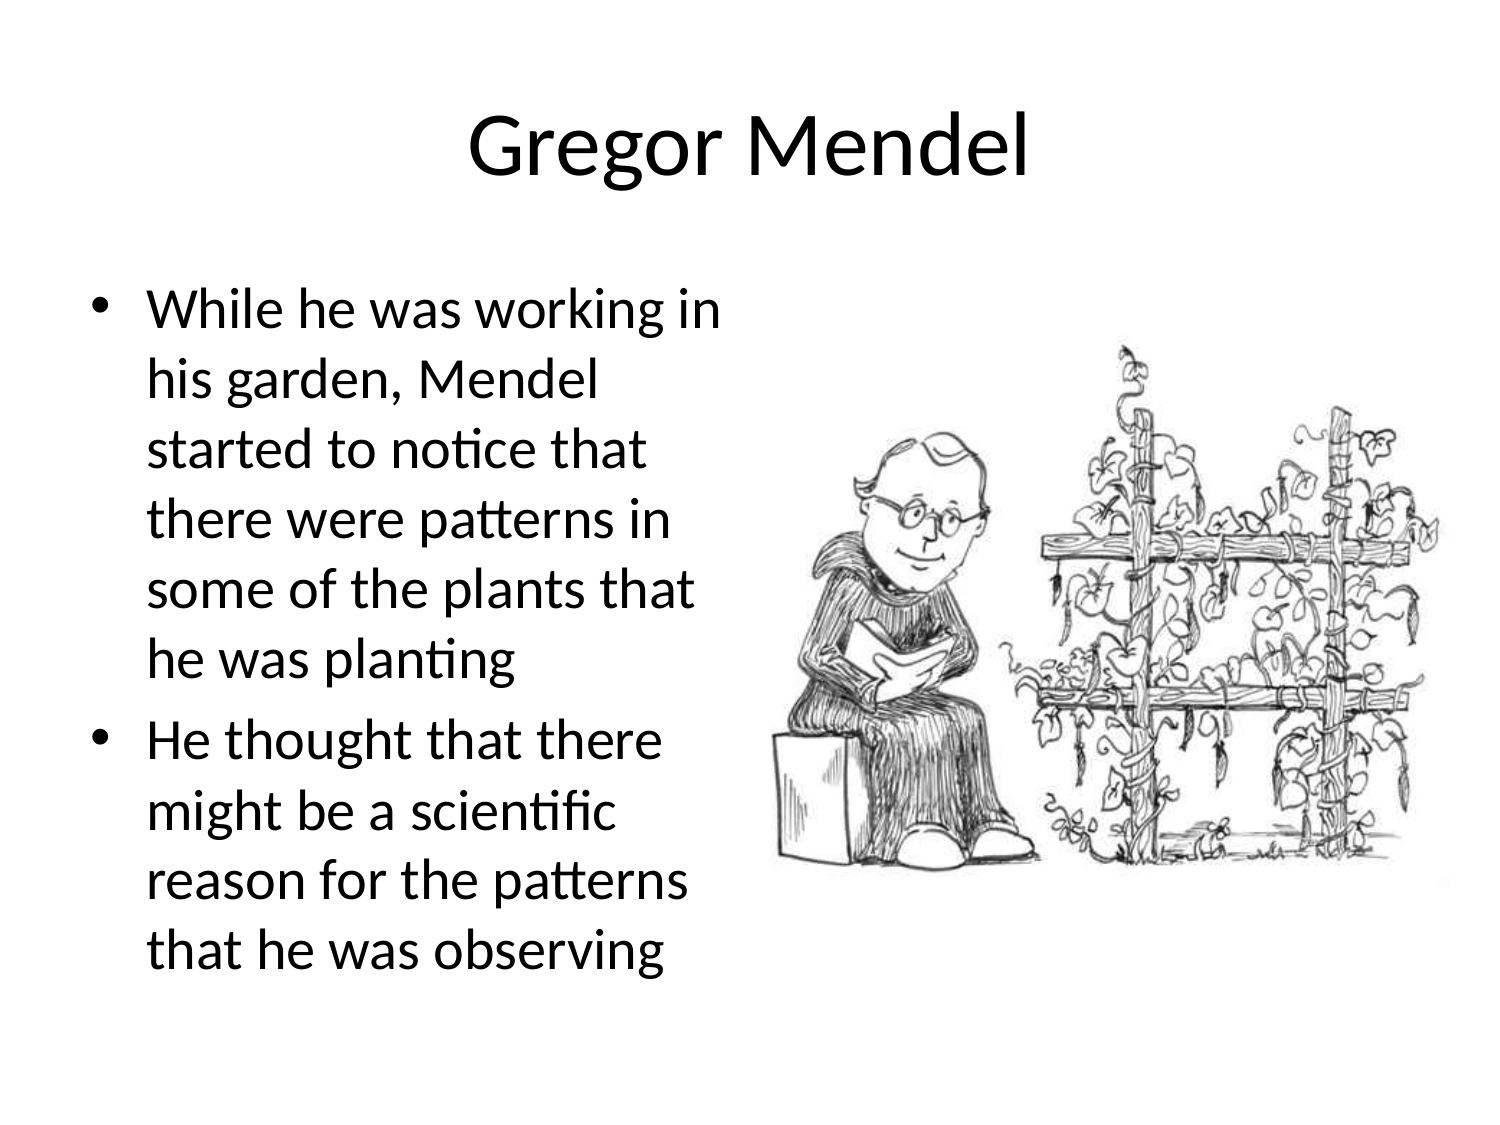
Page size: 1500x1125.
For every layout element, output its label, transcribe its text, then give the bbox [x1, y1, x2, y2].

picture [737, 324, 1461, 901]
list While he was working in his garden, Mendel started to notice that there were patterns in some of the plants that he was planting He thought that there might be a scientific reason for the patterns that he was observing [75, 262, 738, 1005]
title Gregor Mendel [75, 45, 1425, 233]
